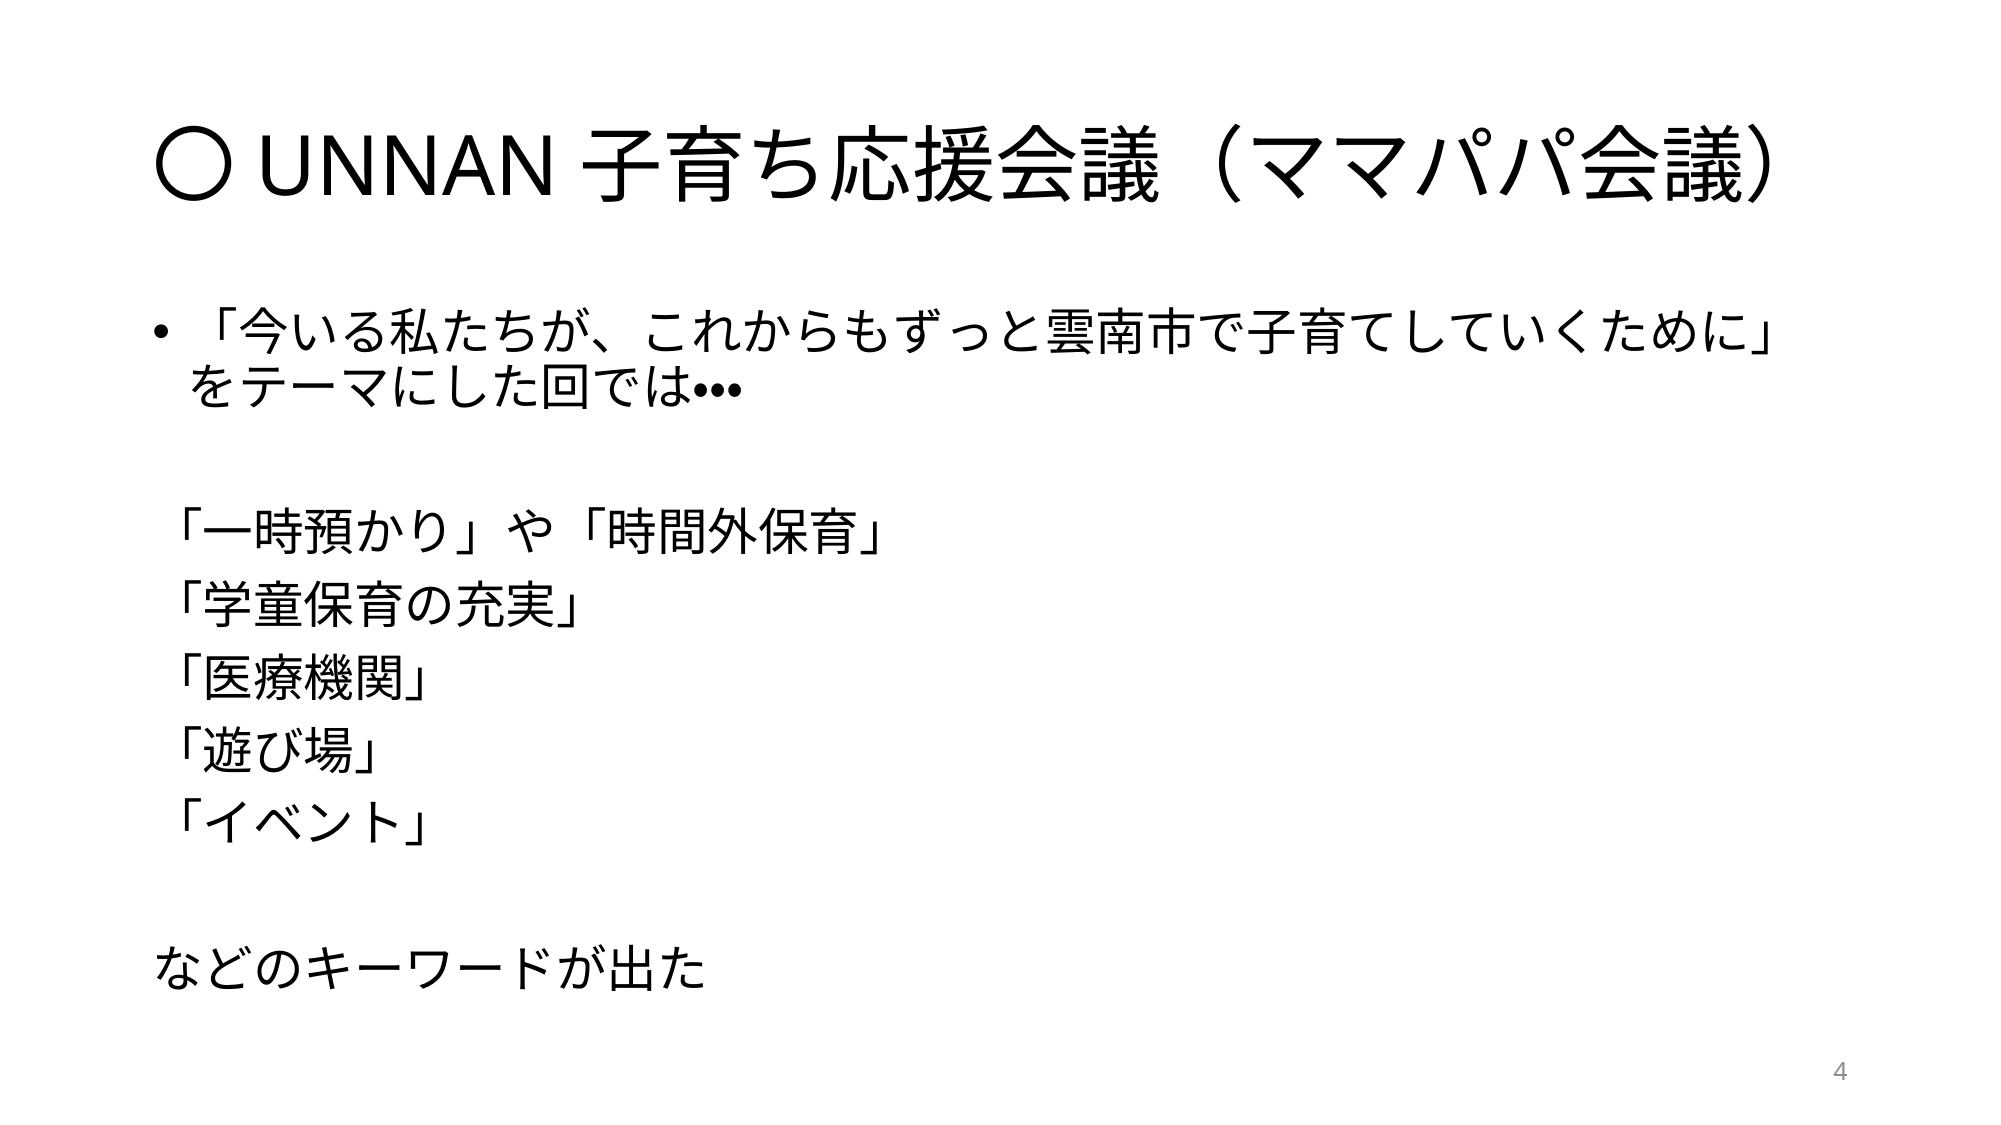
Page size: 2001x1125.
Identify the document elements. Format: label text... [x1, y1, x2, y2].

slide_number 4 [1412, 1042, 1863, 1103]
list 「今いる私たちが、これからもずっと雲南市で子育てしていくために」をテーマにした回では・・・ 「一時預かり」や「時間外保育」 「学童保育の充実」 「医療機関」 「遊び場」 「イベント」 などのキーワードが出た [137, 299, 1863, 1014]
title 〇UNNAN子育ち応援会議（ママパパ会議） [137, 59, 1863, 278]
